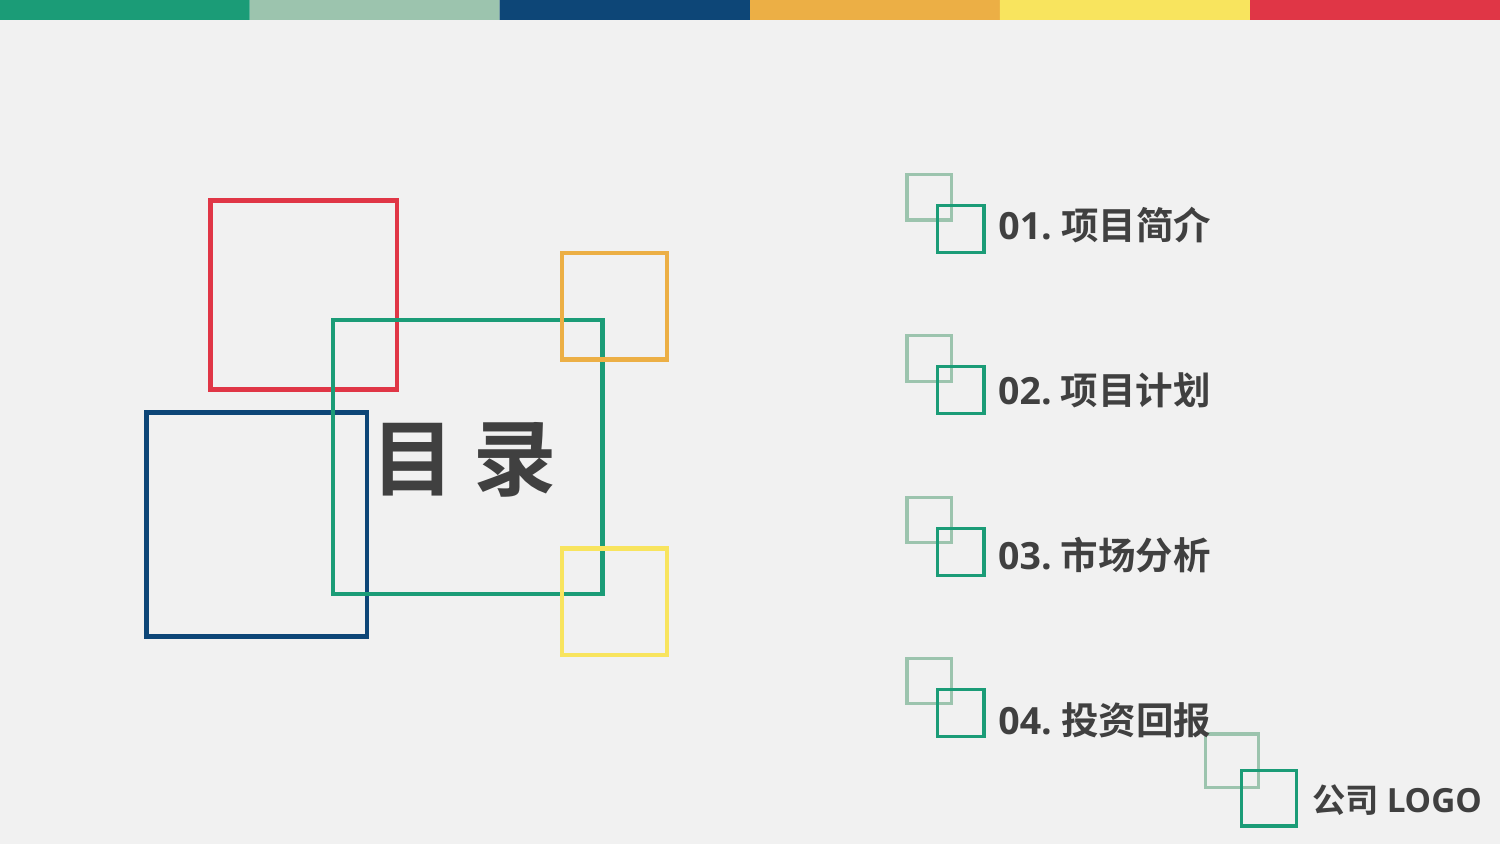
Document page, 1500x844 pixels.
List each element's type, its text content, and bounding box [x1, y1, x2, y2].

text_box 03.市场分析 [983, 524, 1226, 585]
text_box 01.项目简介 [990, 194, 1226, 255]
text_box 04.投资回报 [983, 689, 1226, 749]
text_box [146, 199, 668, 656]
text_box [906, 497, 985, 576]
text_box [906, 174, 985, 254]
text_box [906, 335, 985, 415]
text_box 02.项目计划 [989, 359, 1226, 419]
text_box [906, 658, 985, 737]
